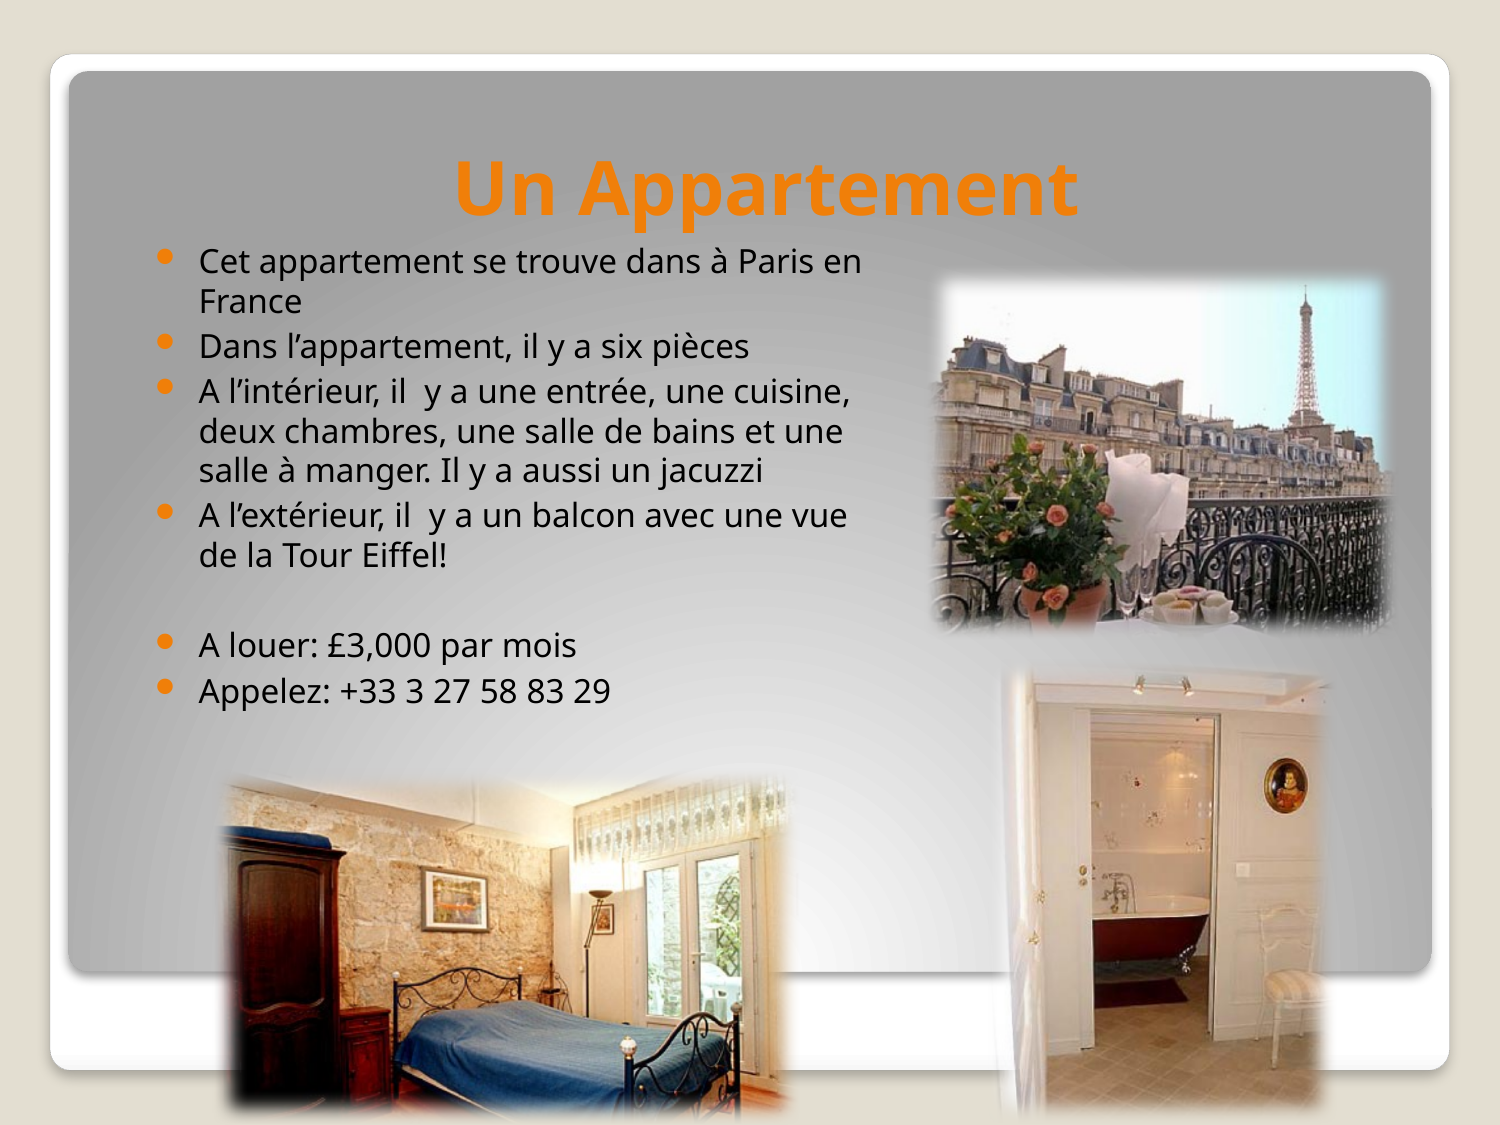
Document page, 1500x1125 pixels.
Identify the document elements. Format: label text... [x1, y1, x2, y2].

picture [924, 262, 1401, 641]
list Cet appartement se trouve dans à Paris en France Dans l’appartement, il y a six pièces A l’intérieur, il y a une entrée, une cuisine, deux chambres, une salle de bains et une salle à manger. Il y a aussi un jacuzzi A l’extérieur, il y a un balcon avec une vue de la Tour Eiffel! A louer: £3,000 par mois Appelez: +33 3 27 58 83 29 [125, 224, 884, 1000]
picture [987, 658, 1338, 1125]
picture [212, 767, 801, 1125]
title Un Appartement [137, 87, 1397, 238]
